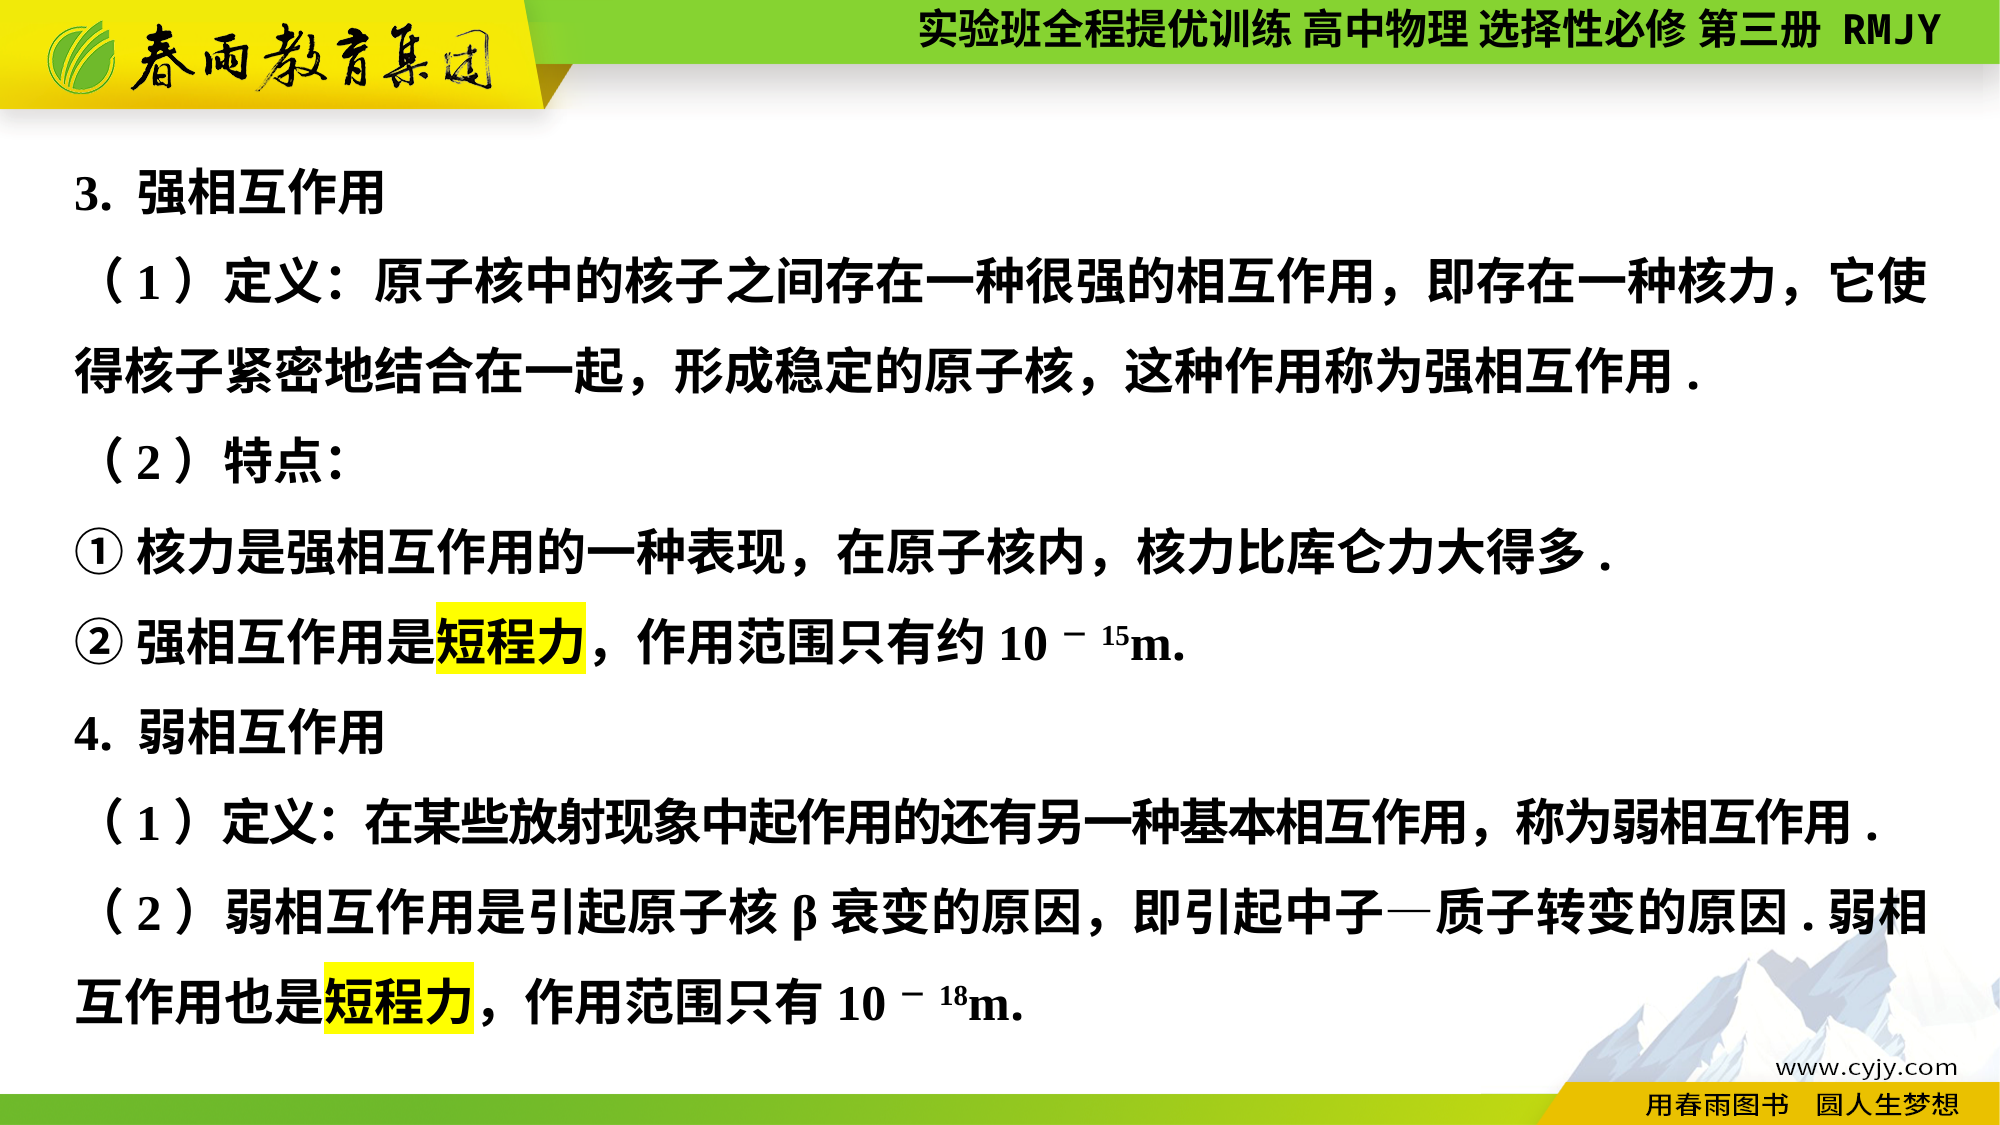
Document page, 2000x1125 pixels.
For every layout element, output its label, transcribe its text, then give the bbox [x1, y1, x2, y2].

list 3. 强相互作用 （1）定义：原子核中的核子之间存在一种很强的相互作用，即存在一种核力，它使得核子紧密地结合在一起，形成稳定的原子核，这种作用称为强相互作用. （2）特点： ①核力是强相互作用的一种表现，在原子核内，核力比库仑力大得多. ②强相互作用是短程力，作用范围只有约10－15m. 4. 弱相互作用 （1）定义：在某些放射现象中起作用的还有另一种基本相互作用，称为弱相互作用. （2）弱相互作用是引起原子核β衰变的原因，即引起中子—质子转变的原因.弱相互作用也是短程力，作用范围只有10－18m. [59, 122, 1944, 1035]
picture [0, 0, 2000, 1125]
